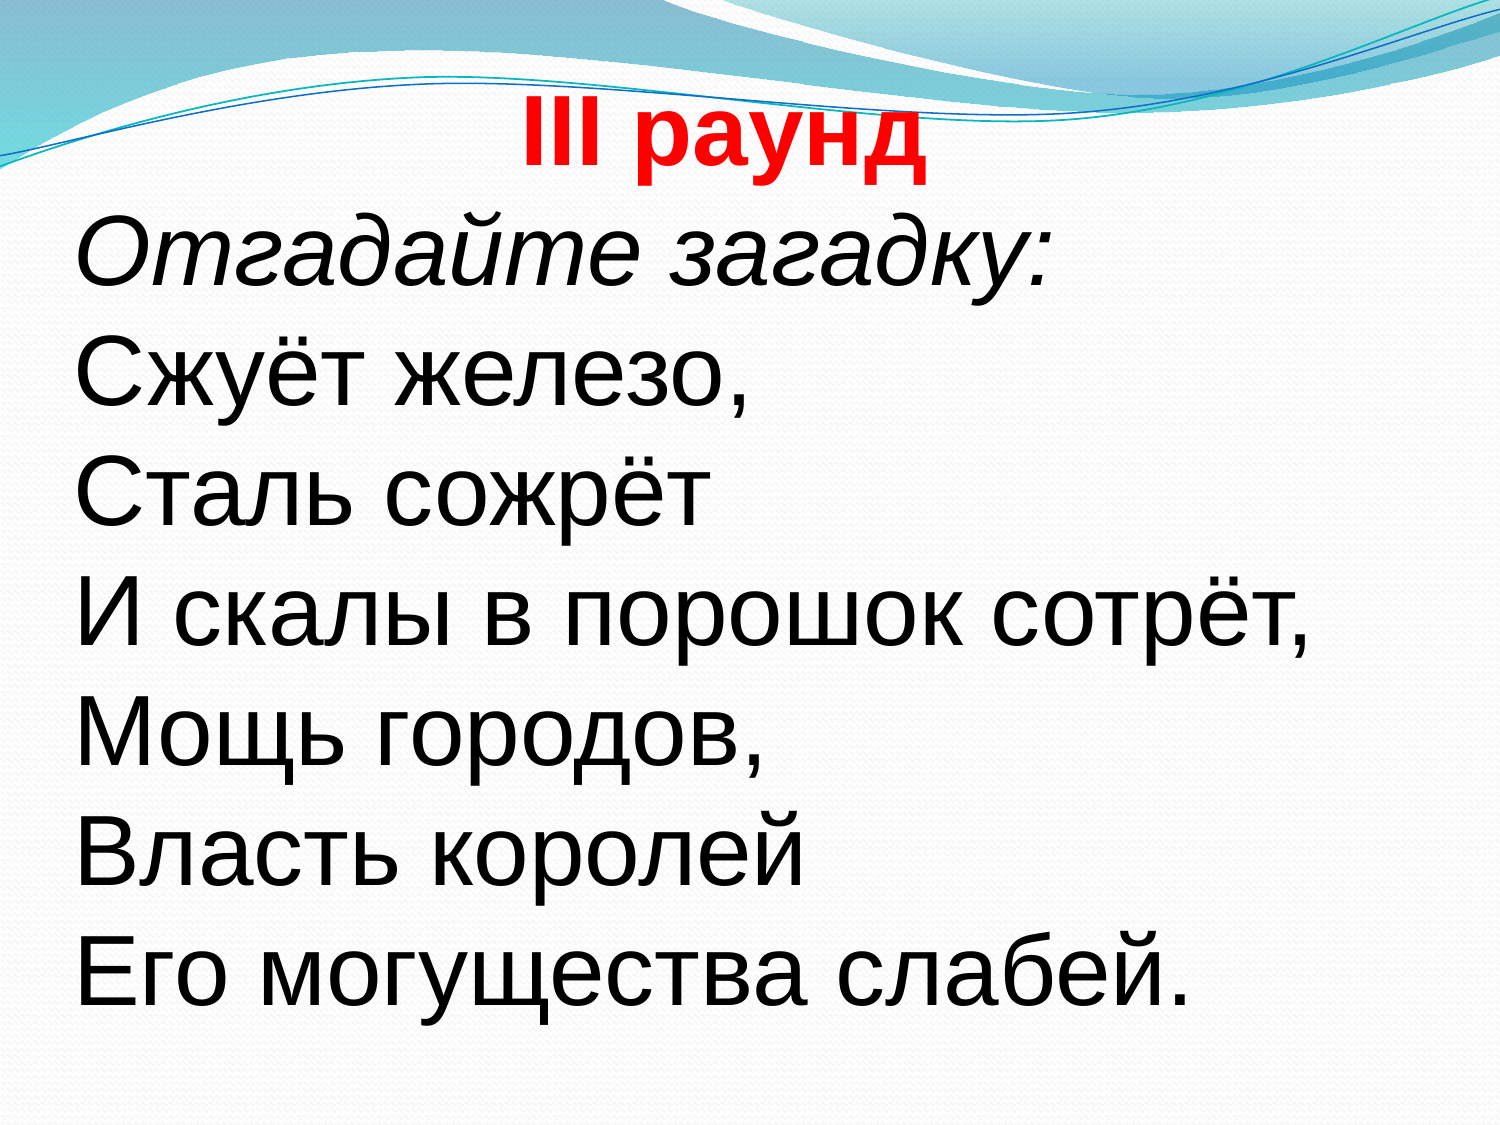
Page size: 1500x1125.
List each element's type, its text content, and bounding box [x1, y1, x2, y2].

text_box III раунд Отгадайте загадку: Сжуёт железо, Сталь сожрёт И скалы в порошок сотрёт, Мощь городов, Власть королей Его могущества слабей. [58, 58, 1418, 1033]
